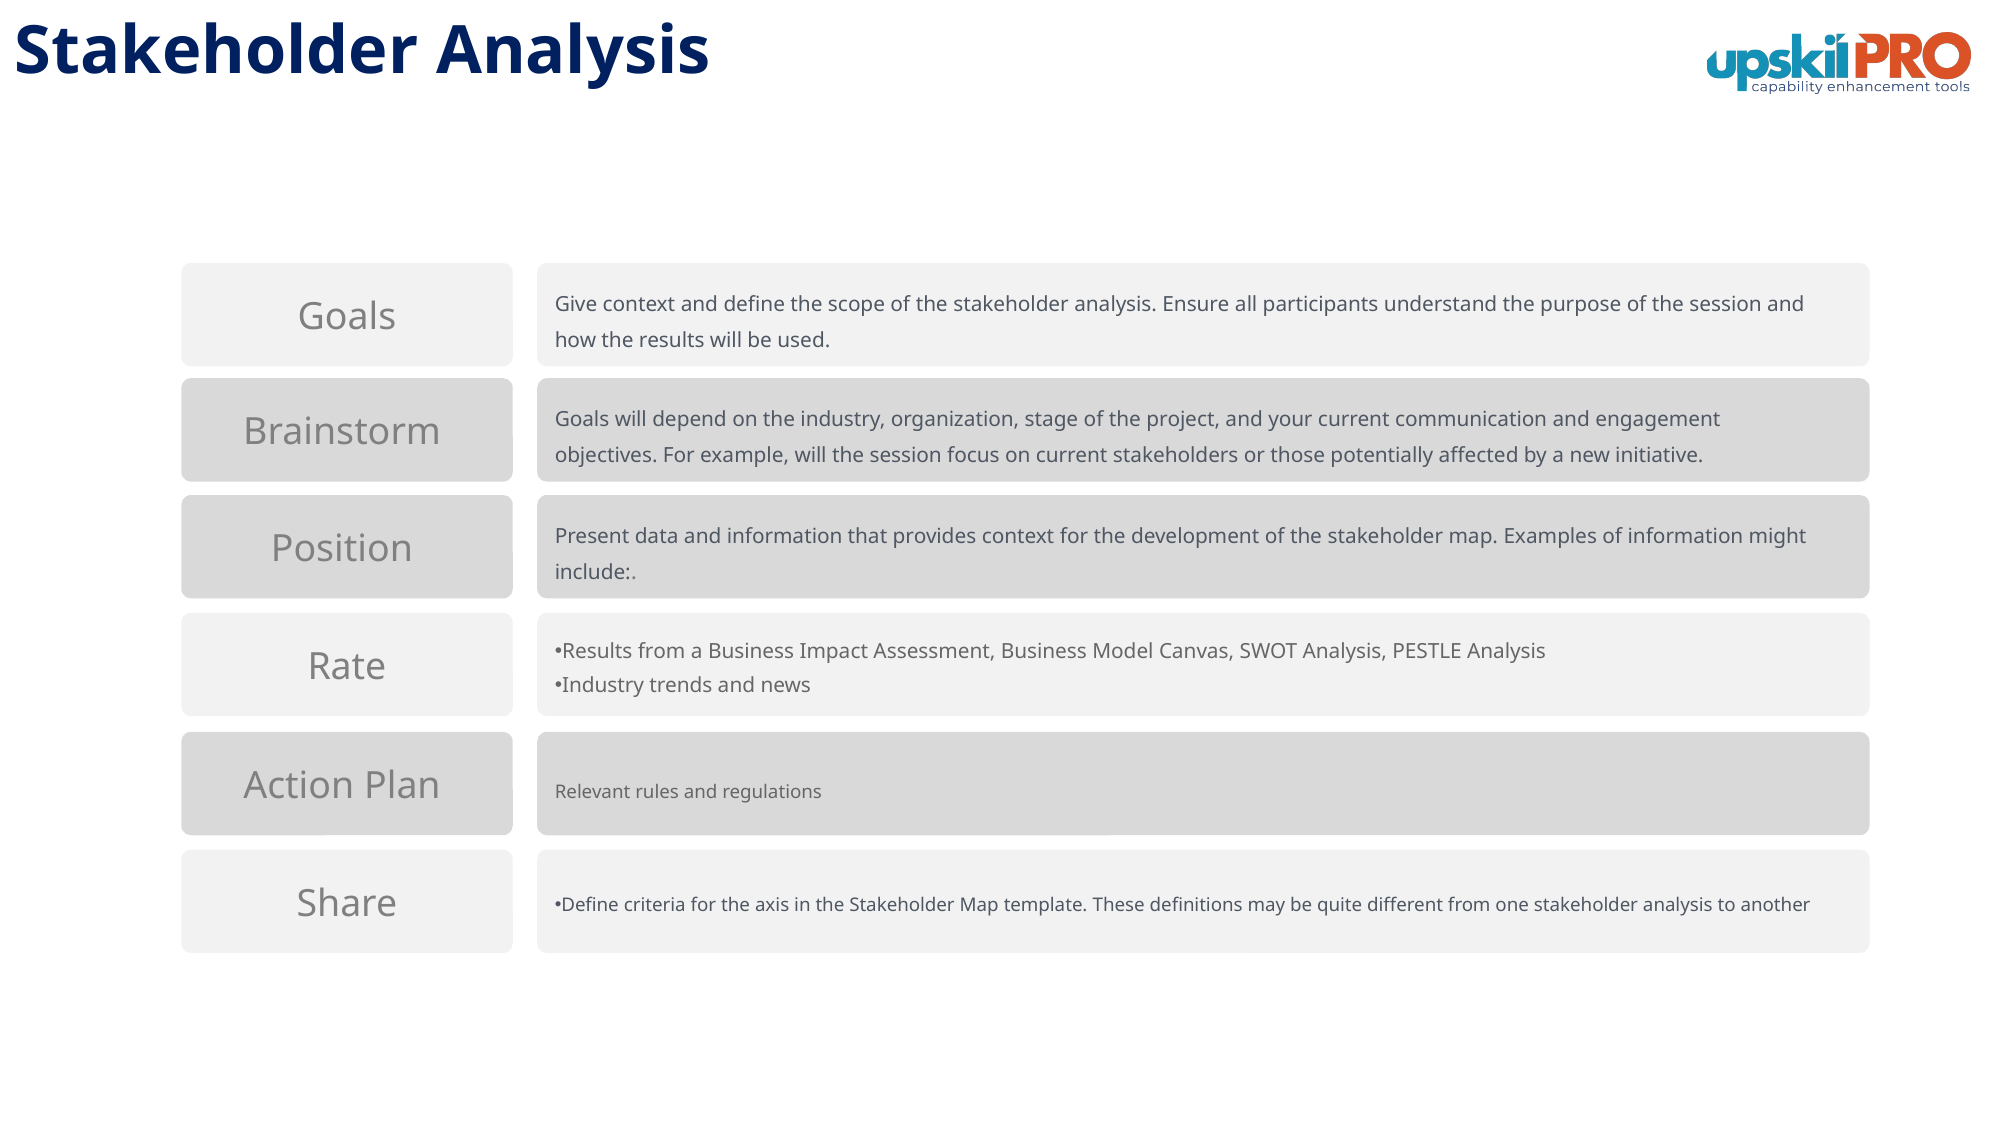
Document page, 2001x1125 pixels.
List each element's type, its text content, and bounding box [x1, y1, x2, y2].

picture [1707, 32, 1971, 94]
text_box Define criteria for the axis in the Stakeholder Map template. These definitions may be quite different from one stakeholder analysis to another [547, 884, 1820, 919]
text_box Goals will depend on the industry, organization, stage of the project, and your current communication and engagement objectives. For example, will the session focus on current stakeholders or those potentially affected by a new initiative. [547, 390, 1820, 471]
text_box [536, 848, 1871, 955]
text_box Results from a Business Impact Assessment, Business Model Canvas, SWOT Analysis, PESTLE Analysis Industry trends and news [547, 629, 1820, 701]
text_box Brainstorm [180, 377, 514, 483]
text_box Rate [180, 611, 514, 718]
text_box [536, 730, 1871, 837]
text_box Give context and define the scope of the stakeholder analysis. Ensure all participants understand the purpose of the session and how the results will be used. [547, 274, 1820, 356]
text_box Action Plan [180, 730, 514, 837]
text_box [536, 377, 1871, 483]
text_box [536, 611, 1871, 718]
text_box Relevant rules and regulations [547, 761, 1820, 806]
text_box Position [180, 493, 514, 600]
text_box Share [180, 848, 514, 955]
text_box Present data and information that provides context for the development of the stakeholder map. Examples of information might include:. [547, 506, 1820, 588]
text_box Goals [180, 261, 514, 368]
text_box Stakeholder Analysis [0, 0, 1293, 95]
text_box [536, 493, 1871, 600]
text_box [536, 261, 1871, 368]
